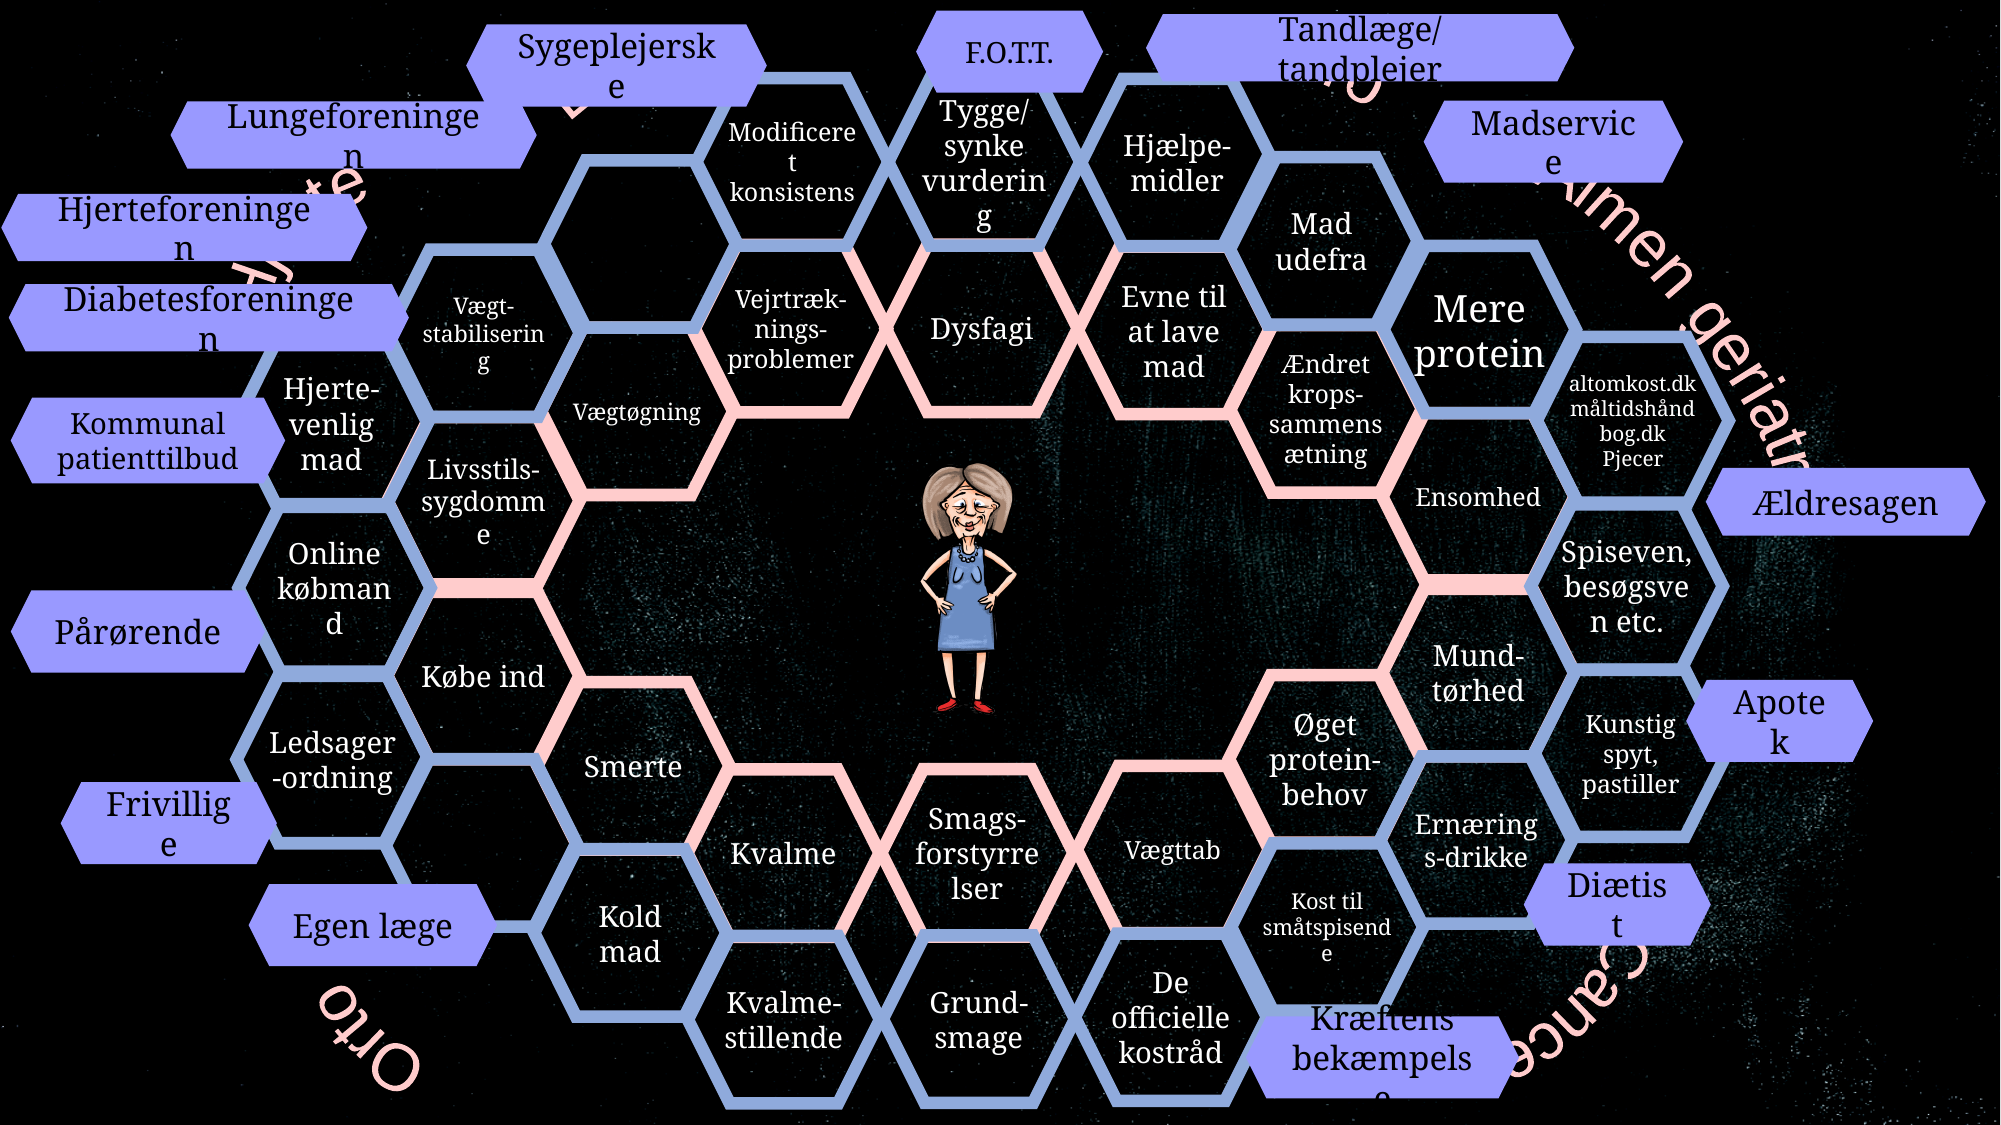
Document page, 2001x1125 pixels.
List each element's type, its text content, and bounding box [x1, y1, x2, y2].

text_box Øget protein-behov [1227, 674, 1421, 844]
text_box Tygge/ synke vurdering [887, 78, 1081, 247]
text_box [542, 159, 737, 329]
text_box Ledsager-ordning [235, 674, 430, 845]
text_box Smags-forstyrrelser [881, 768, 1075, 937]
text_box De officielle kostråd [1073, 932, 1268, 1102]
text_box Kost til småtspisende [1229, 842, 1425, 1012]
text_box Mere protein [1382, 244, 1577, 415]
text_box Hjerte-venlig mad [247, 351, 429, 508]
picture [0, 0, 2001, 1125]
text_box Diabetesforeningen [8, 284, 409, 352]
text_box Vejrtræk-nings-problemer [694, 247, 886, 414]
text_box Vægt-stabilisering [394, 248, 582, 419]
text_box Spiseven, besøgsven etc. [1529, 501, 1725, 671]
text_box Købe ind [386, 590, 581, 761]
text_box Ernærings-drikke [1378, 755, 1574, 925]
text_box Kold mad [533, 848, 728, 1018]
text_box Sygeplejerske [466, 24, 767, 107]
text_box Dysfagi [884, 243, 1078, 414]
text_box Evne til at lave mad [1076, 245, 1269, 416]
text_box Tandlæge/tandplejer [1145, 14, 1575, 82]
text_box Apotek [1686, 679, 1874, 762]
text_box Kommunal patienttilbud [10, 397, 286, 484]
text_box Ældresagen [1705, 467, 1986, 536]
text_box Kræftens bekæmpelse [1245, 1016, 1520, 1099]
text_box Hjælpe-midler [1079, 77, 1272, 248]
text_box Smerte [538, 681, 731, 849]
text_box Kunstig spyt, pastiller [1533, 668, 1724, 838]
text_box Kvalme-stillende [686, 934, 882, 1105]
text_box Diætist [1523, 863, 1711, 946]
text_box Ensomhed [1381, 413, 1575, 582]
text_box F.O.T.T. [916, 10, 1104, 93]
text_box Vægtøgning [541, 326, 735, 497]
text_box Online købmand [237, 503, 432, 673]
text_box Hjerteforeningen [1, 193, 368, 262]
text_box Livsstils-sygdomme [390, 417, 581, 586]
text_box Lungeforeningen [170, 101, 537, 169]
text_box altomkost.dk måltidshåndbog.dk Pjecer [1535, 335, 1731, 506]
text_box Vægttab [1075, 764, 1269, 935]
text_box Grund-smage [881, 934, 1075, 1104]
text_box Ændret krops-sammensætning [1228, 324, 1422, 494]
text_box Egen læge [248, 884, 498, 967]
text_box Frivillige [60, 782, 277, 865]
text_box Mad udefra [1224, 156, 1419, 326]
text_box Kvalme [687, 768, 881, 937]
text_box Pårørende [10, 590, 265, 673]
text_box [384, 758, 578, 928]
text_box Madservice [1423, 100, 1684, 183]
text_box Modificeret konsistens [695, 77, 888, 247]
text_box Mund-tørhed [1381, 587, 1574, 758]
